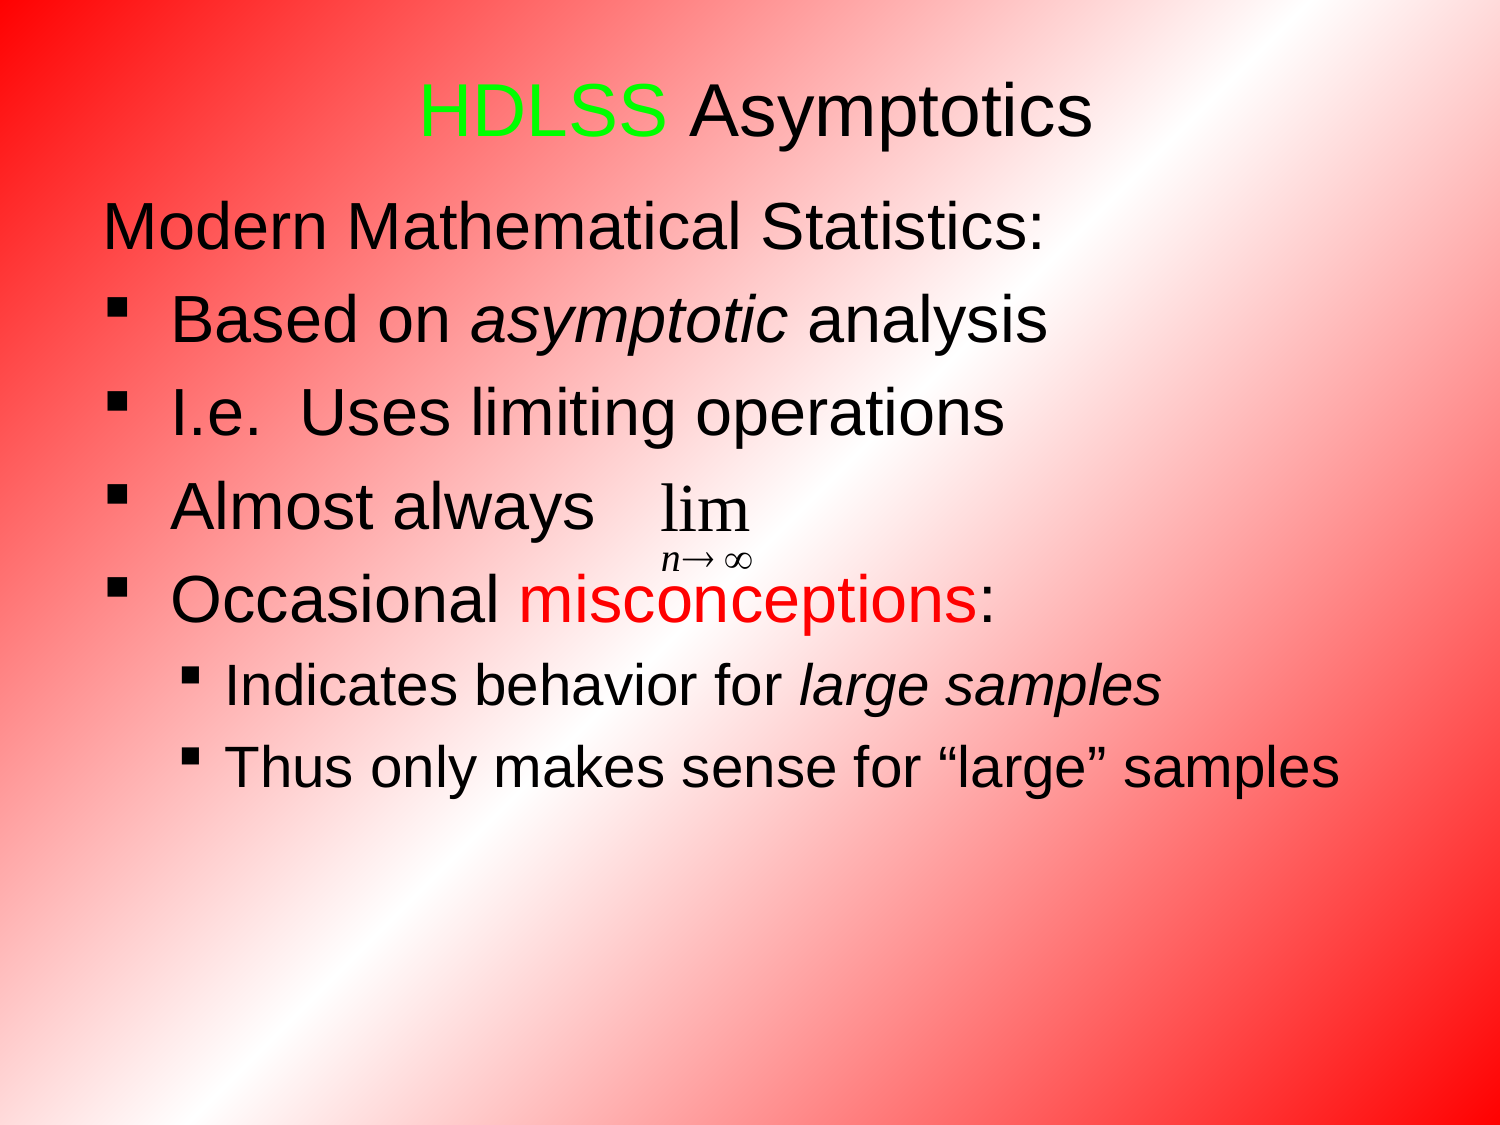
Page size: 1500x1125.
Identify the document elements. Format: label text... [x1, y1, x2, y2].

list Modern Mathematical Statistics: Based on asymptotic analysis I.e. Uses limiting operations Almost always Occasional misconceptions: Indicates behavior for large samples Thus only makes sense for “large” samples [87, 174, 1409, 1013]
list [649, 462, 765, 589]
title HDLSS Asymptotics [50, 24, 1463, 188]
